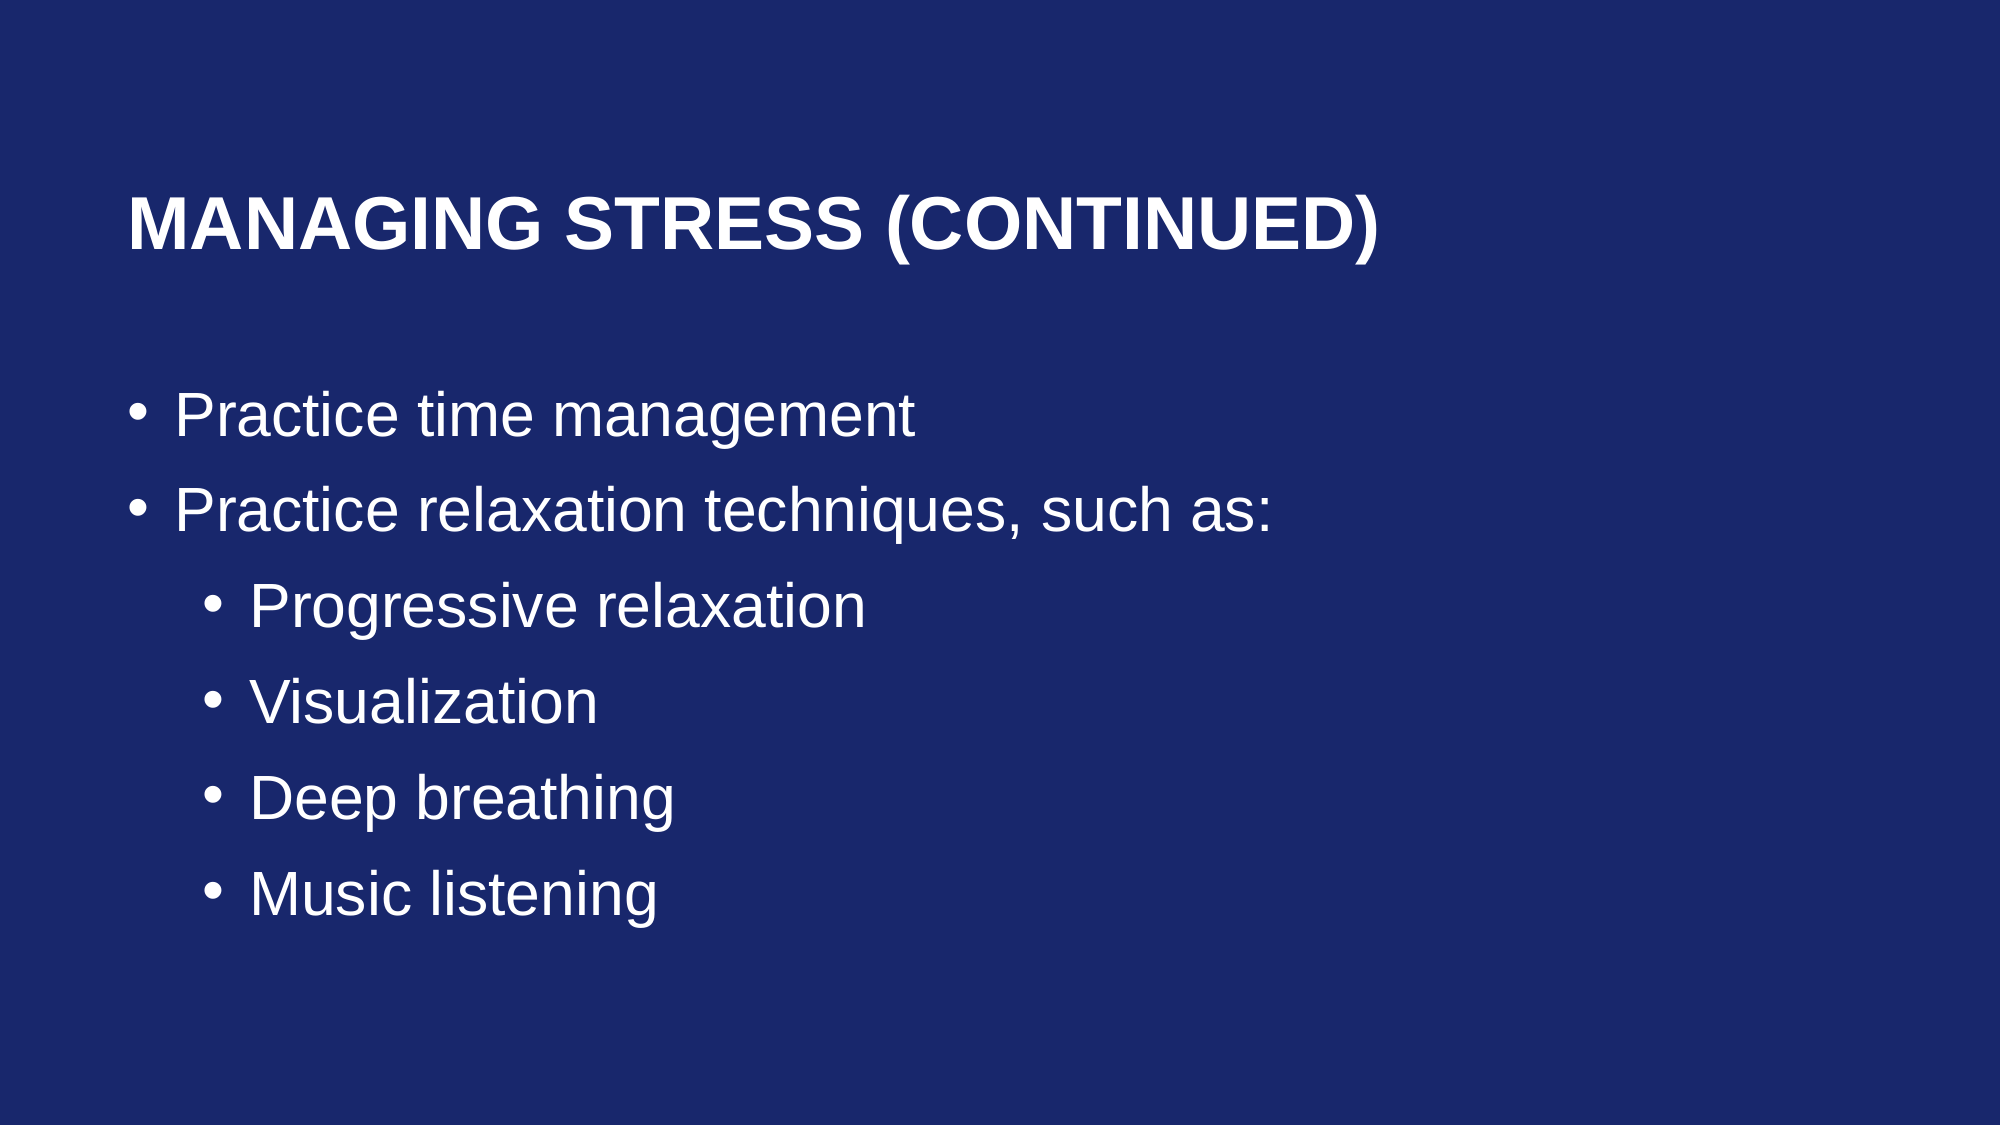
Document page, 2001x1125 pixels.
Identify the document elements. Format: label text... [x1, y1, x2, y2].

title Managing stress (continued) [112, 99, 1775, 339]
list Practice time management Practice relaxation techniques, such as: Progressive relaxation Visualization Deep breathing Music listening [112, 351, 1775, 950]
